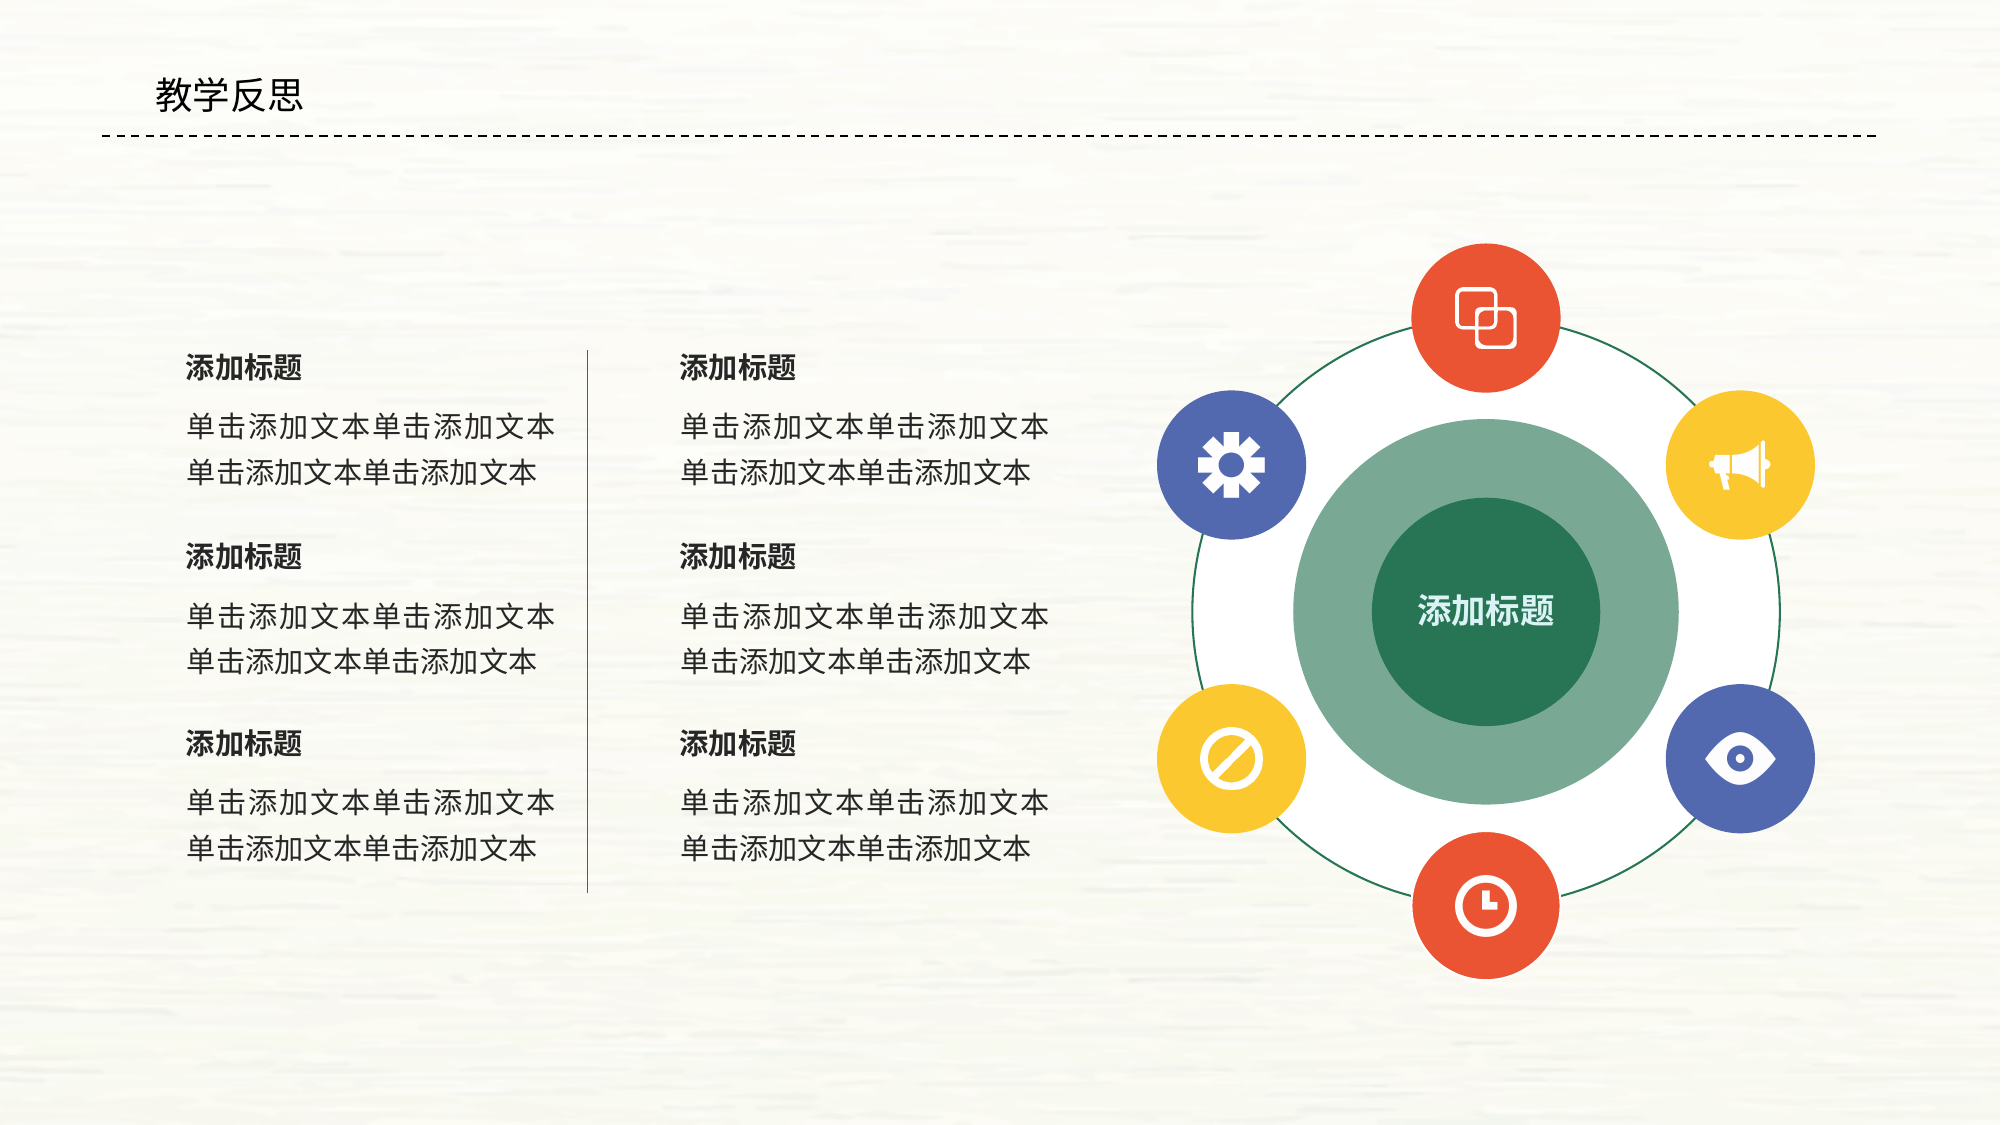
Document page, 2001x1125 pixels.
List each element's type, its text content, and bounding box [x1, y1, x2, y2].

text_box 教学反思 [140, 64, 321, 125]
picture [0, 0, 2000, 1125]
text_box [170, 243, 1816, 981]
